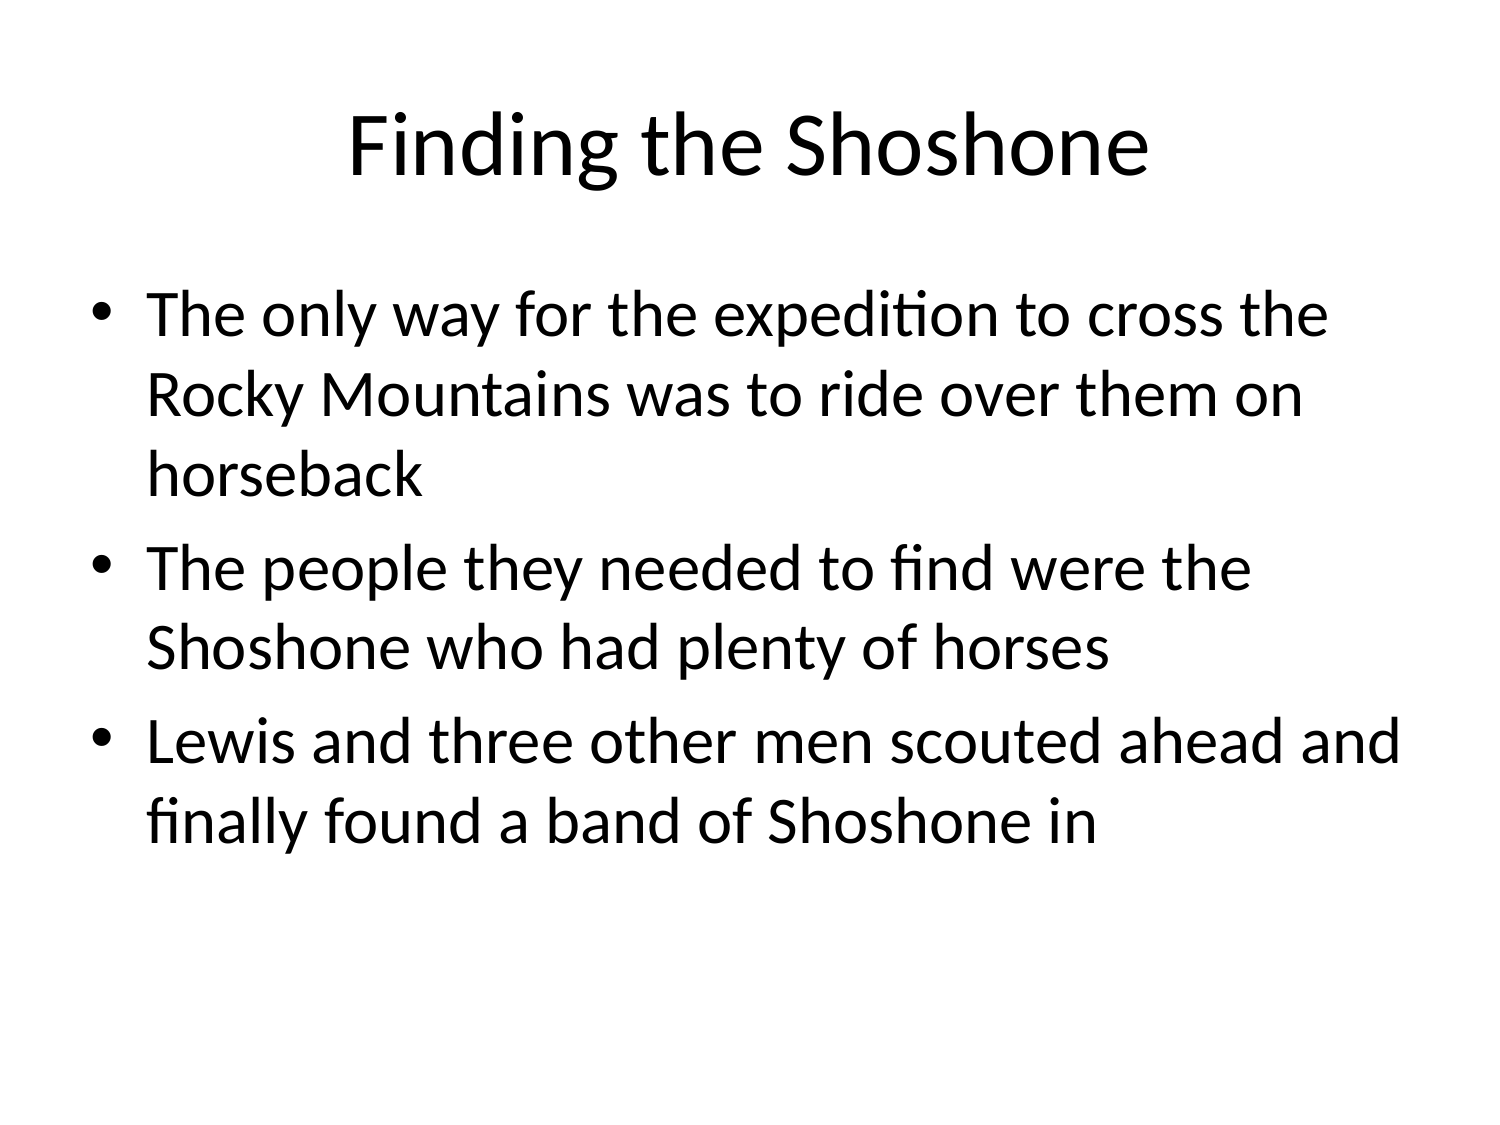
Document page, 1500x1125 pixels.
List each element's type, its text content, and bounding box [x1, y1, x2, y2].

title Finding the Shoshone [75, 45, 1425, 233]
list The only way for the expedition to cross the Rocky Mountains was to ride over them on horseback The people they needed to find were the Shoshone who had plenty of horses Lewis and three other men scouted ahead and finally found a band of Shoshone in [75, 262, 1425, 1005]
